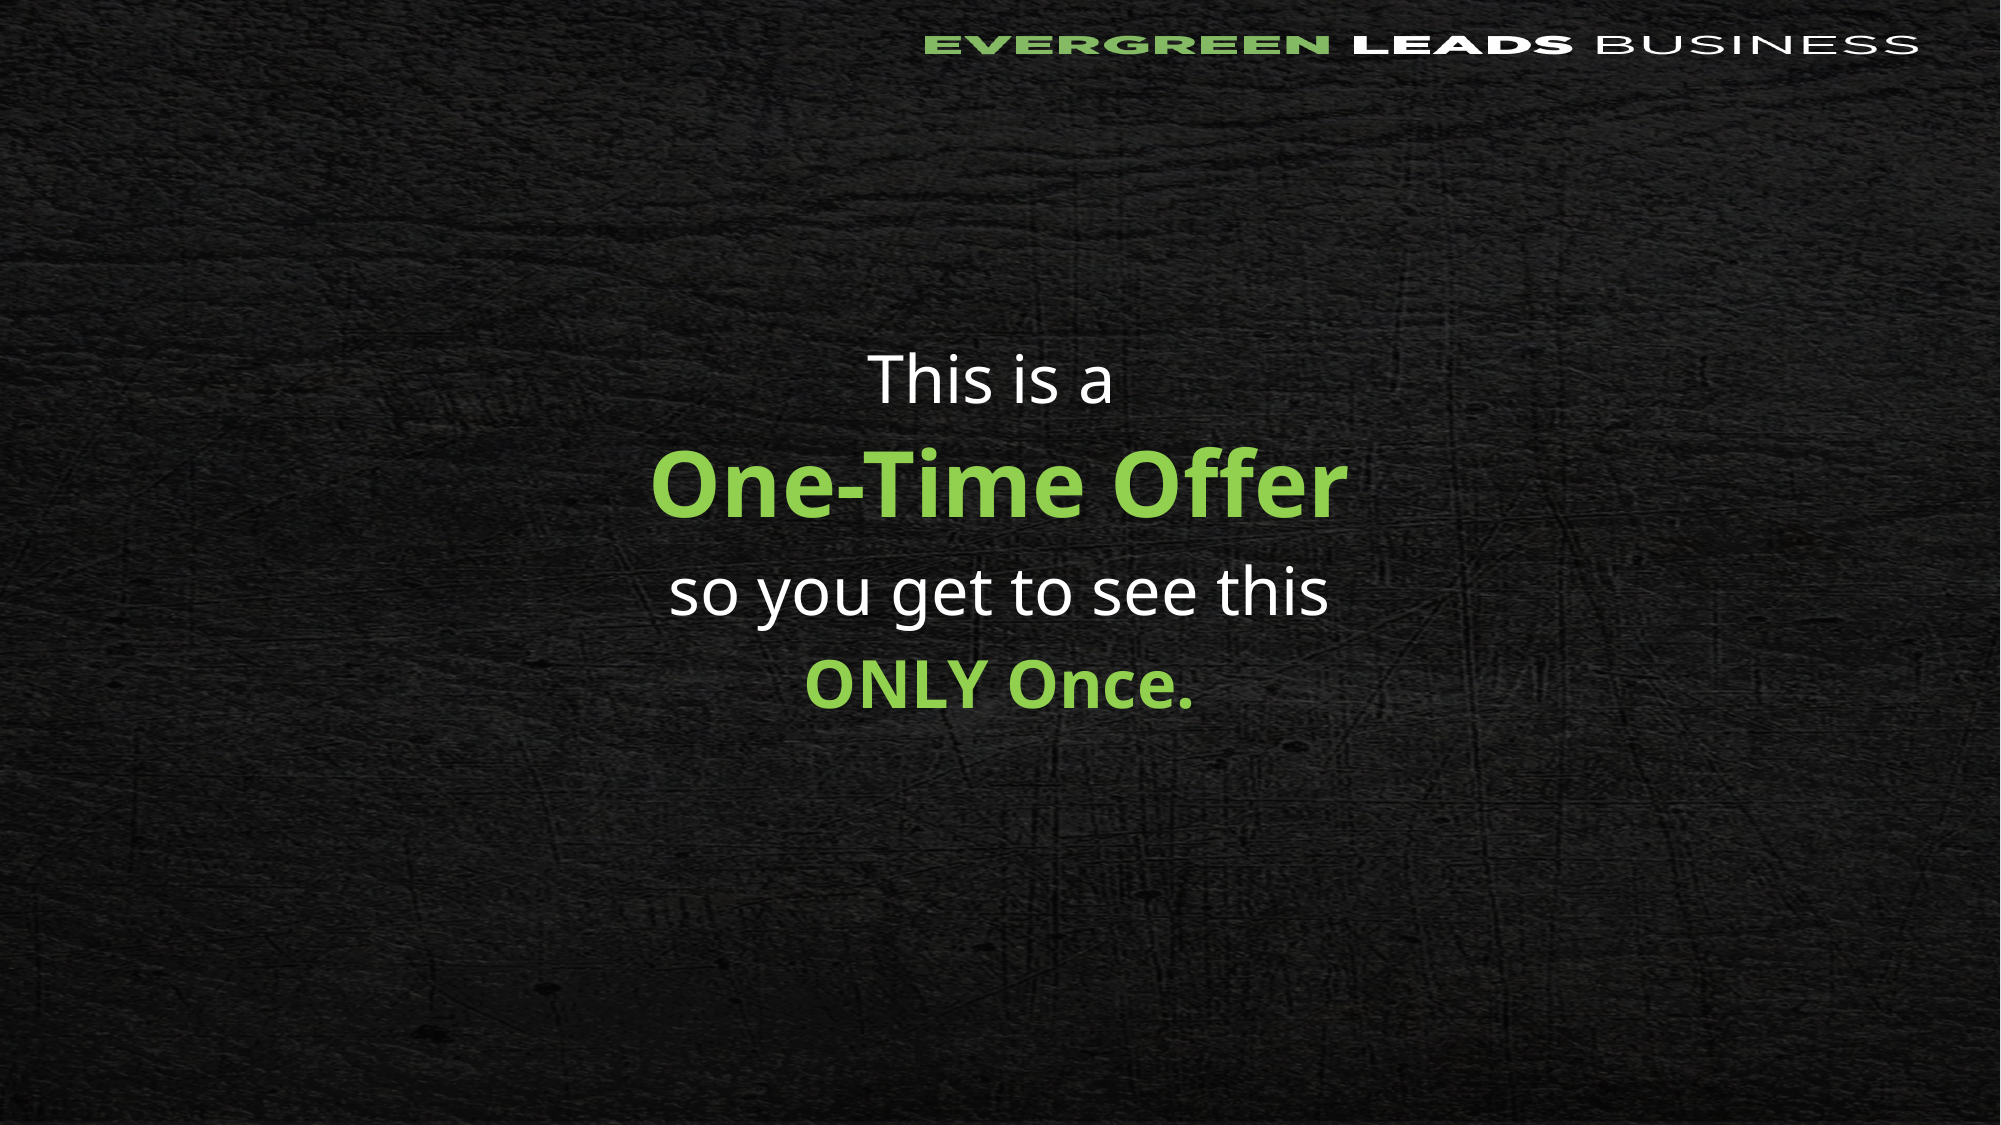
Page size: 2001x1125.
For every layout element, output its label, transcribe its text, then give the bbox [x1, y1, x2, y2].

picture [0, 0, 2001, 1125]
list This is a One-Time Offer so you get to see this ONLY Once. [446, 338, 1554, 787]
